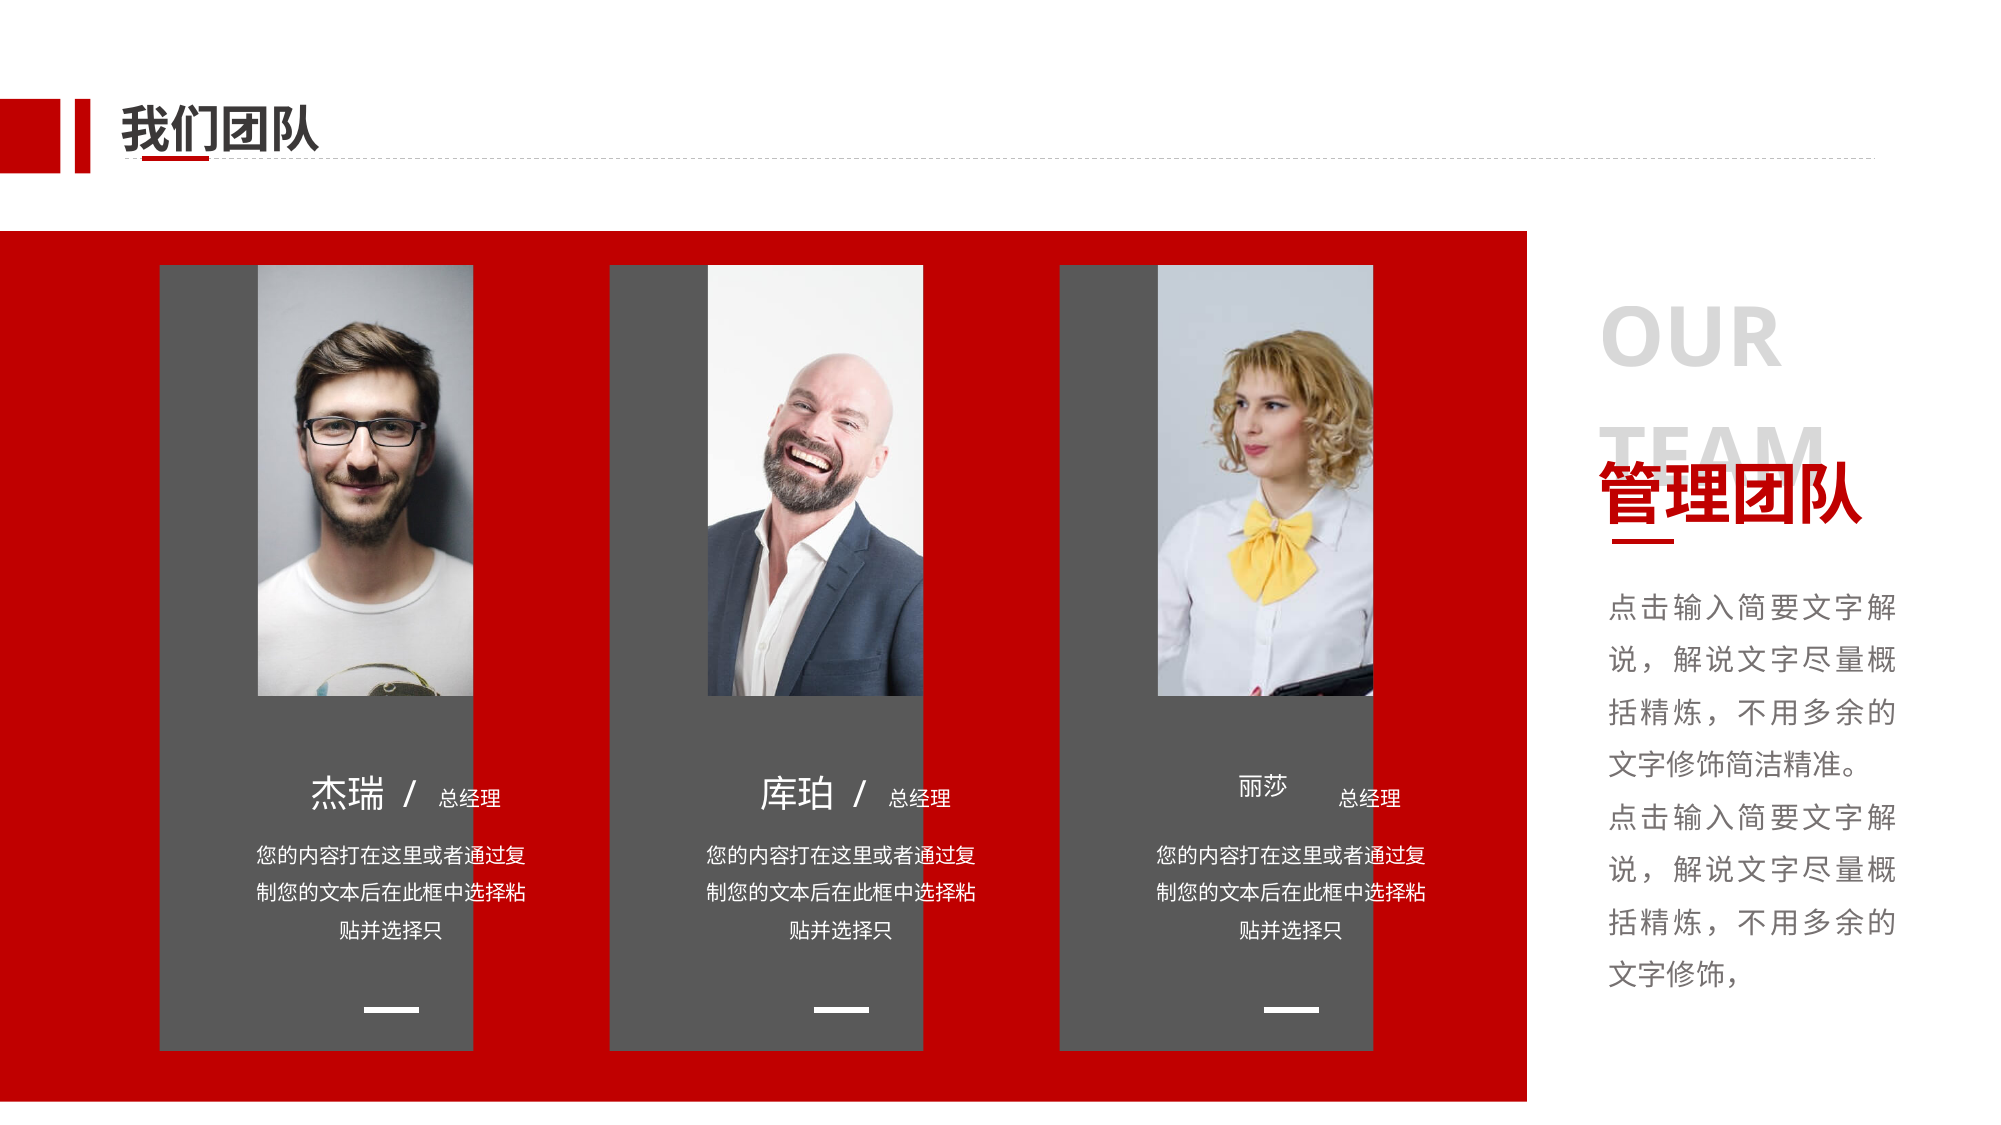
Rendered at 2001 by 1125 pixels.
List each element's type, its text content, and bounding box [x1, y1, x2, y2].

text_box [609, 265, 1004, 1051]
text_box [0, 72, 1875, 174]
text_box [0, 230, 1528, 1103]
text_box 点击输入简要文字解说，解说文字尽量概括精炼，不用多余的文字修饰简洁精准。 点击输入简要文字解说，解说文字尽量概括精炼，不用多余的文字修饰， [1593, 564, 1912, 1052]
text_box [159, 265, 554, 1051]
text_box OUR TEAM [1583, 256, 2000, 511]
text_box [1059, 265, 1454, 1051]
text_box 管理团队 [1582, 428, 1901, 540]
